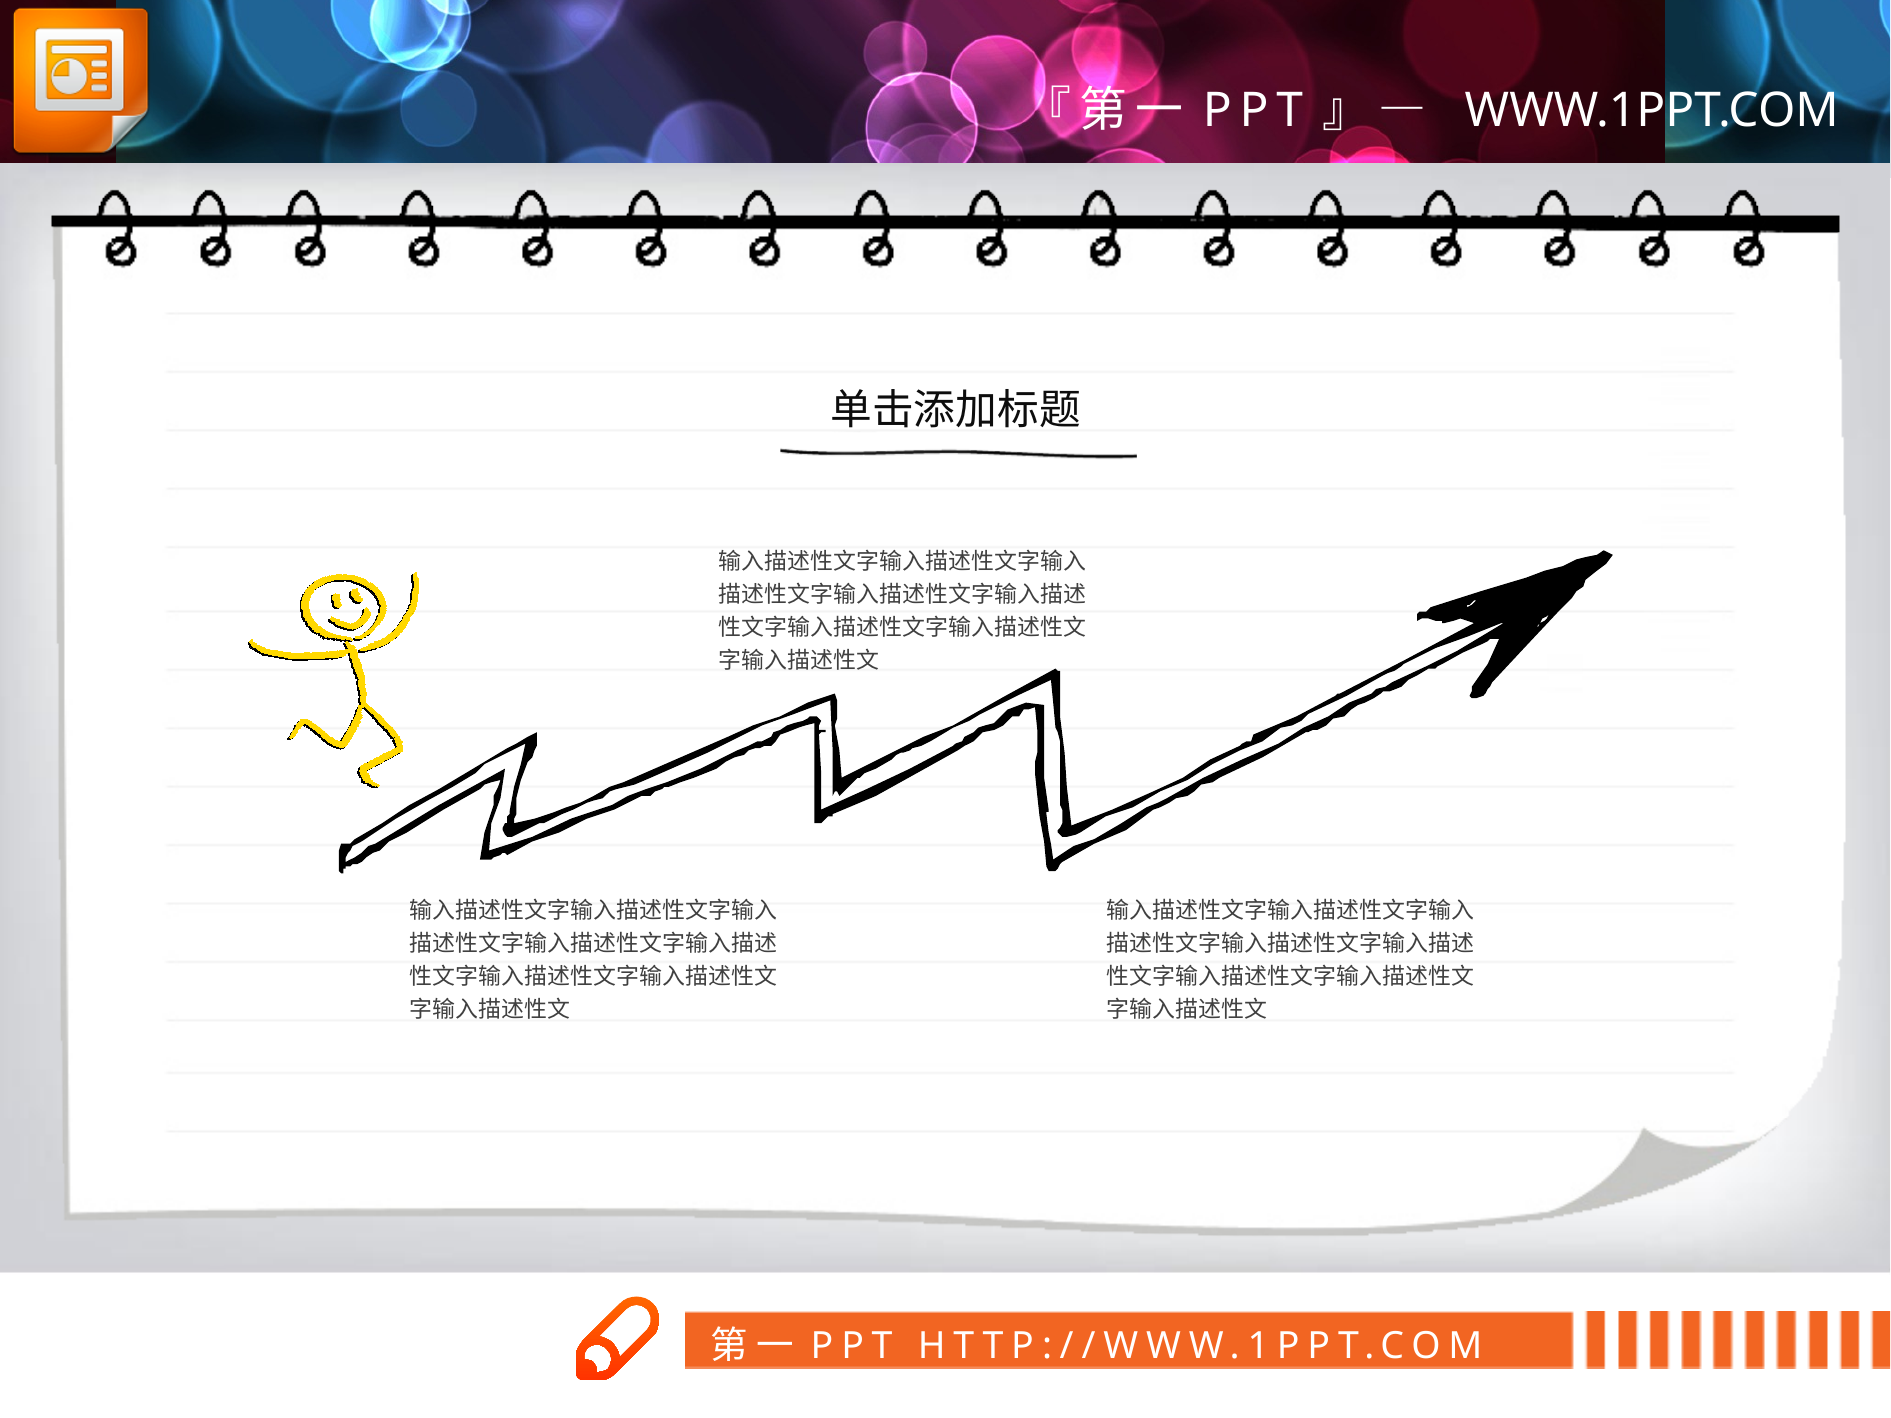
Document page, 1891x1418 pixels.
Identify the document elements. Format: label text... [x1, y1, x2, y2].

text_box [249, 571, 420, 787]
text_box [780, 375, 1138, 471]
text_box [338, 550, 1613, 874]
picture [685, 1311, 1891, 1369]
text_box 输入描述性文字输入描述性文字输入描述性文字输入描述性文字输入描述性文字输入描述性文字输入描述性文字输入描述性文 [405, 885, 785, 1027]
text_box 输入描述性文字输入描述性文字输入描述性文字输入描述性文字输入描述性文字输入描述性文字输入描述性文字输入描述性文 [714, 536, 1094, 678]
text_box 输入描述性文字输入描述性文字输入描述性文字输入描述性文字输入描述性文字输入描述性文字输入描述性文字输入描述性文 [1102, 885, 1482, 1027]
picture [0, 0, 1891, 1275]
